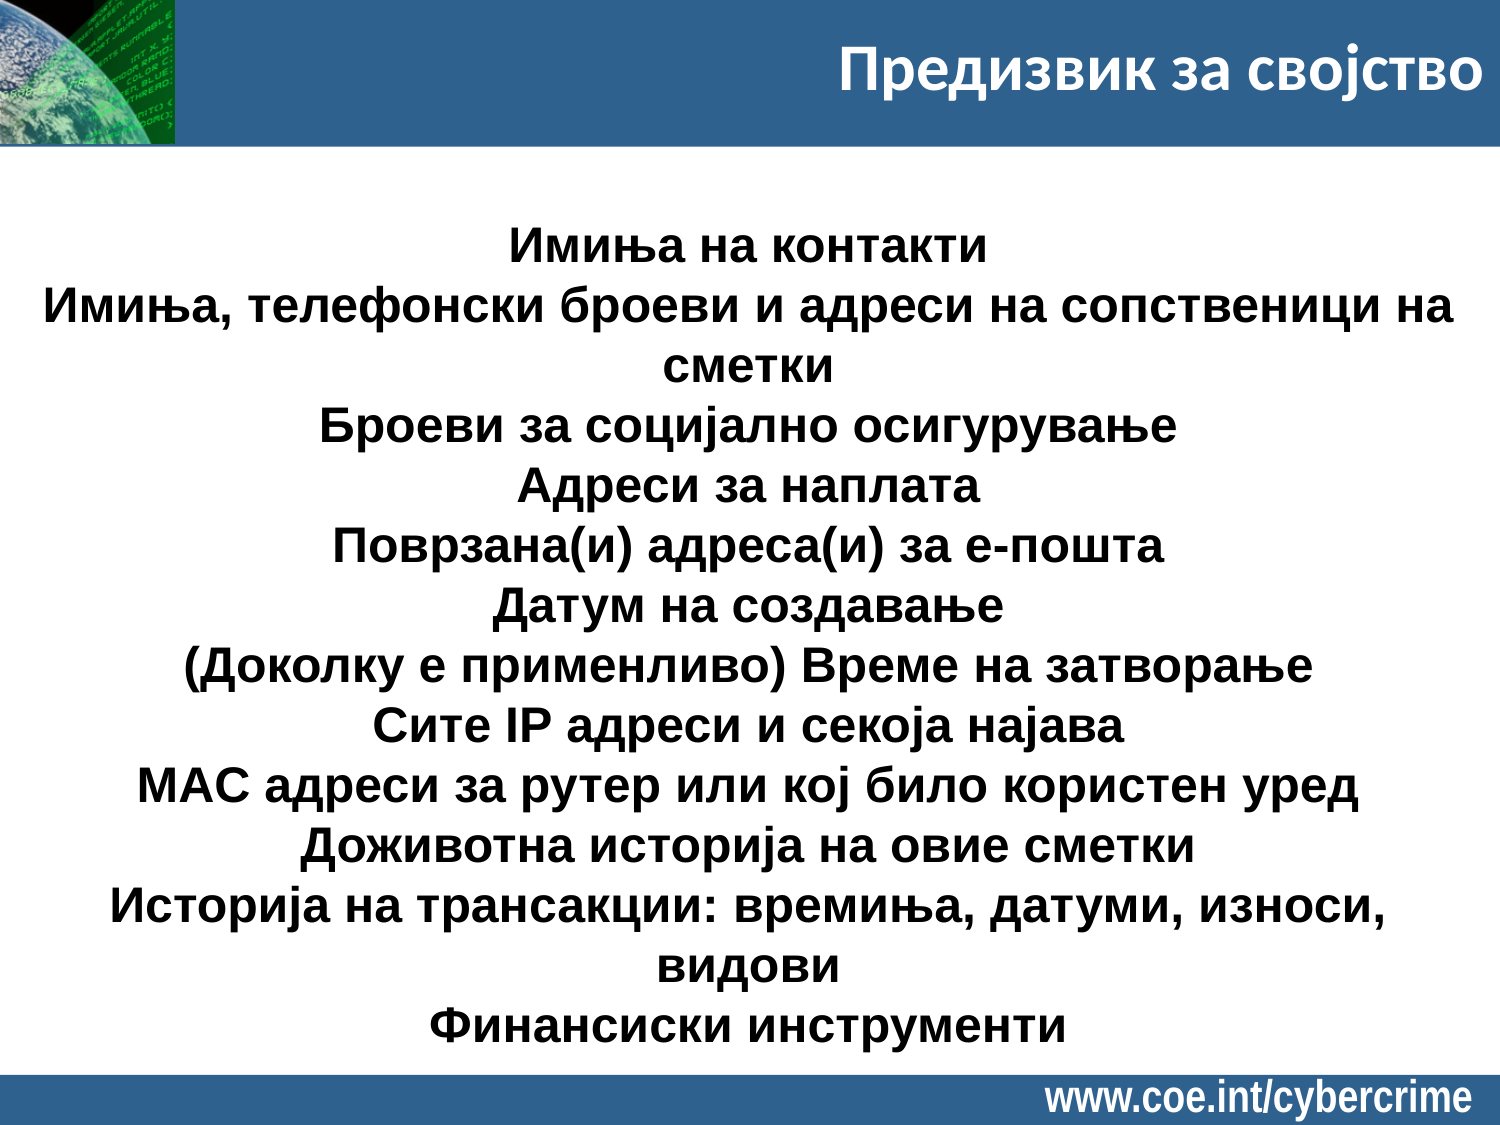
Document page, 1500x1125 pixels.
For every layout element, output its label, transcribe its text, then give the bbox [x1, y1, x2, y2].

text_box www.coe.int/cybercrime [1030, 1059, 1500, 1125]
picture [0, 0, 175, 144]
text_box Имиња на контакти Имиња, телефонски броеви и адреси на сопственици на сметки Броеви за социјално осигурување Адреси за наплата Поврзана(и) адреса(и) за е-пошта Датум на создавање (Доколку е применливо) Време на затворање Сите IP адреси и секоја најава МАC адреси за рутер или кој било користен уред Доживотна историја на овие сметки Историја на трансакции: времиња, датуми, износи, видови Финансиски инструменти [0, 189, 1499, 1073]
text_box Предизвик за својство [177, 0, 1500, 149]
text_box [0, 1073, 1030, 1125]
